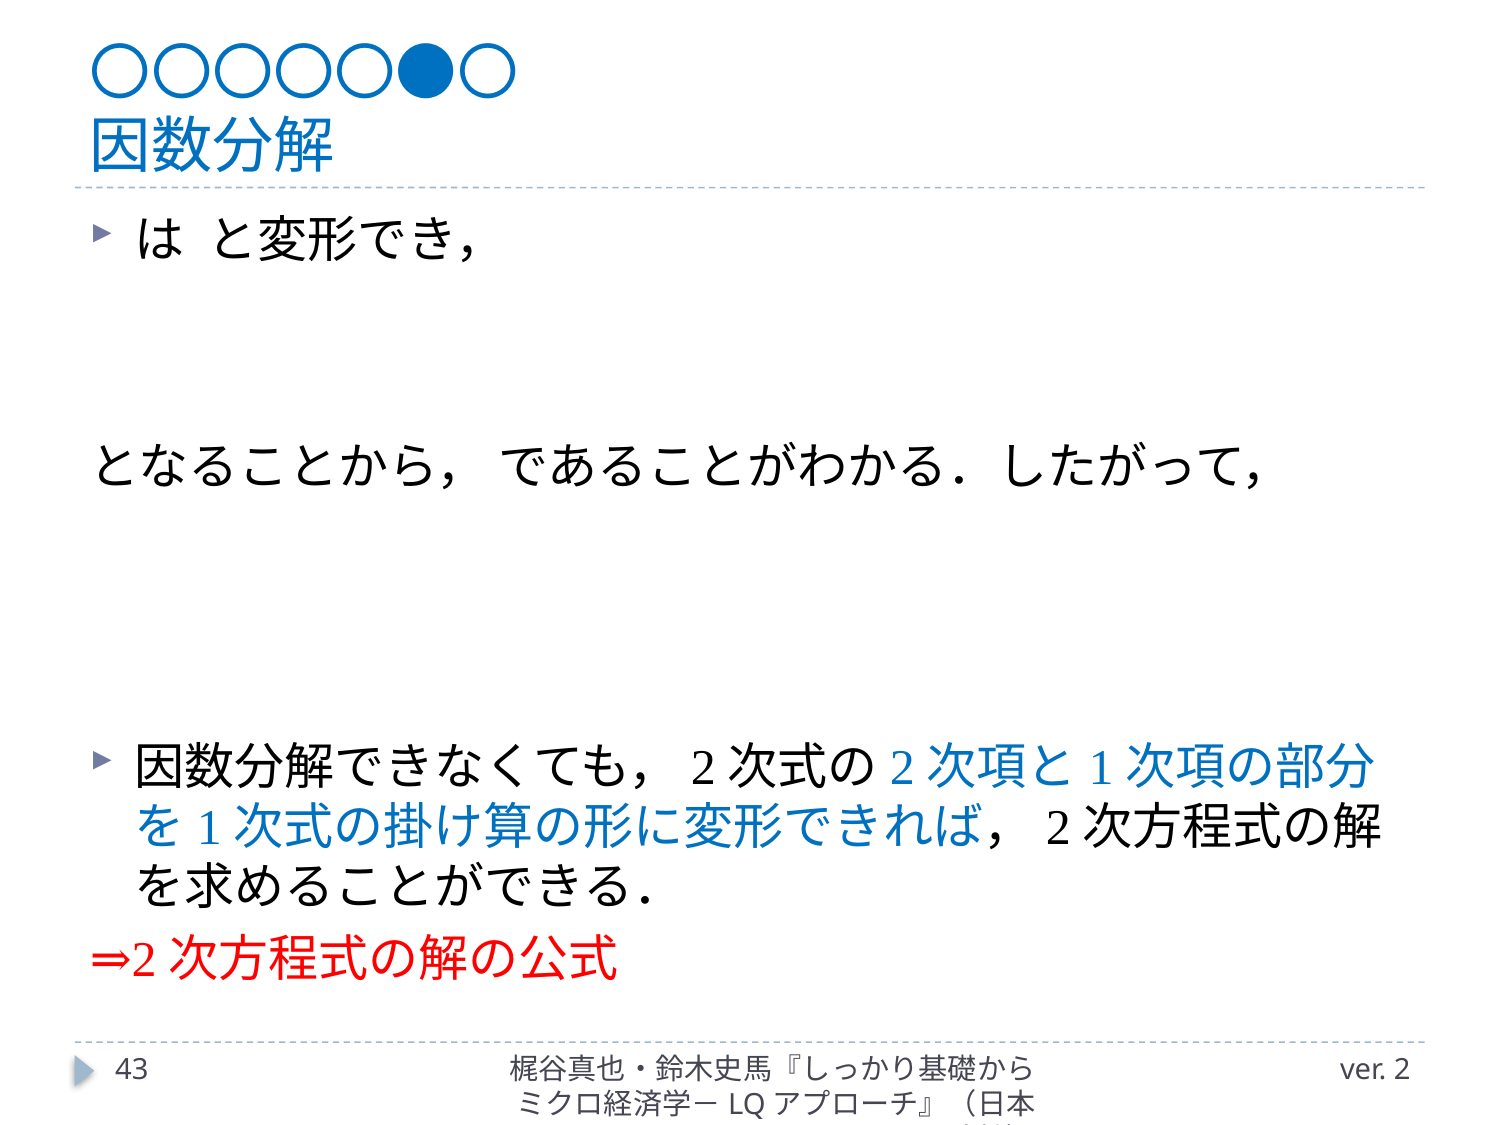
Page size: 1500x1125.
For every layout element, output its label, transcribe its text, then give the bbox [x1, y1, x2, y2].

footer 梶谷真也・鈴木史馬『しっかり基礎からミクロ経済学－LQアプローチ』（日本評論社） [475, 1042, 1050, 1103]
title 〇〇〇〇〇●〇 因数分解 [75, 24, 1425, 188]
slide_number 43 [100, 1042, 426, 1103]
slide_number ver. 2 [1050, 1042, 1426, 1103]
